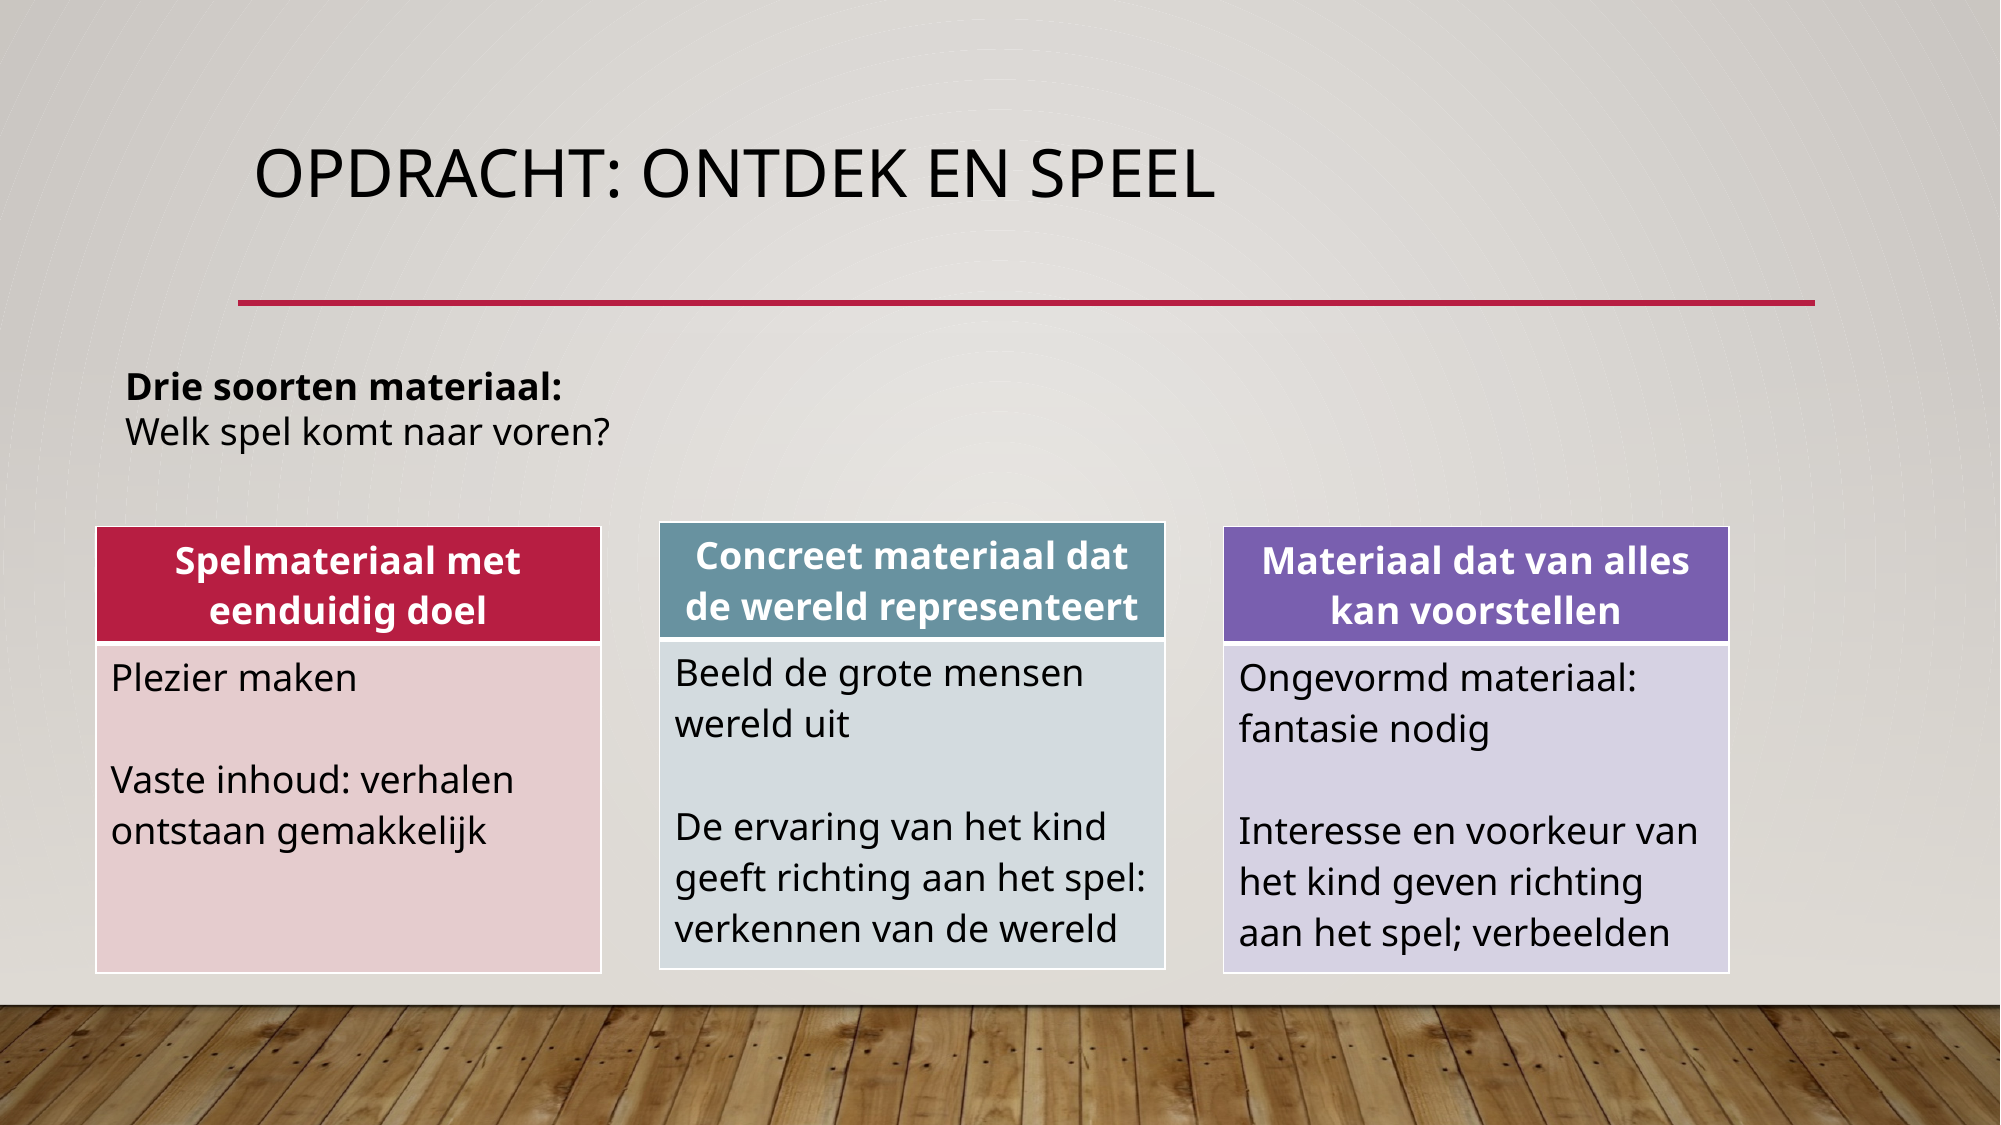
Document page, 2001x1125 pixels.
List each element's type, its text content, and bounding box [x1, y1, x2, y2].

table_cell Beeld de grote mensen wereld uit De ervaring van het kind geeft richting aan het spel: verkennen van de wereld [660, 642, 1164, 968]
table_header Spelmateriaal met eenduidig doel [97, 527, 600, 641]
table_header Concreet materiaal dat de wereld representeert [660, 523, 1164, 637]
table_cell Ongevormd materiaal: fantasie nodig Interesse en voorkeur van het kind geven richting aan het spel; verbeelden [1224, 646, 1728, 972]
picture [0, 1005, 2000, 1125]
table_header Materiaal dat van alles kan voorstellen [1224, 527, 1728, 641]
text_box Drie soorten materiaal: Welk spel komt naar voren? [110, 355, 1881, 461]
title Opdracht: Ontdek en speel [238, 131, 1814, 305]
table_cell Plezier maken Vaste inhoud: verhalen ontstaan gemakkelijk [97, 646, 600, 972]
